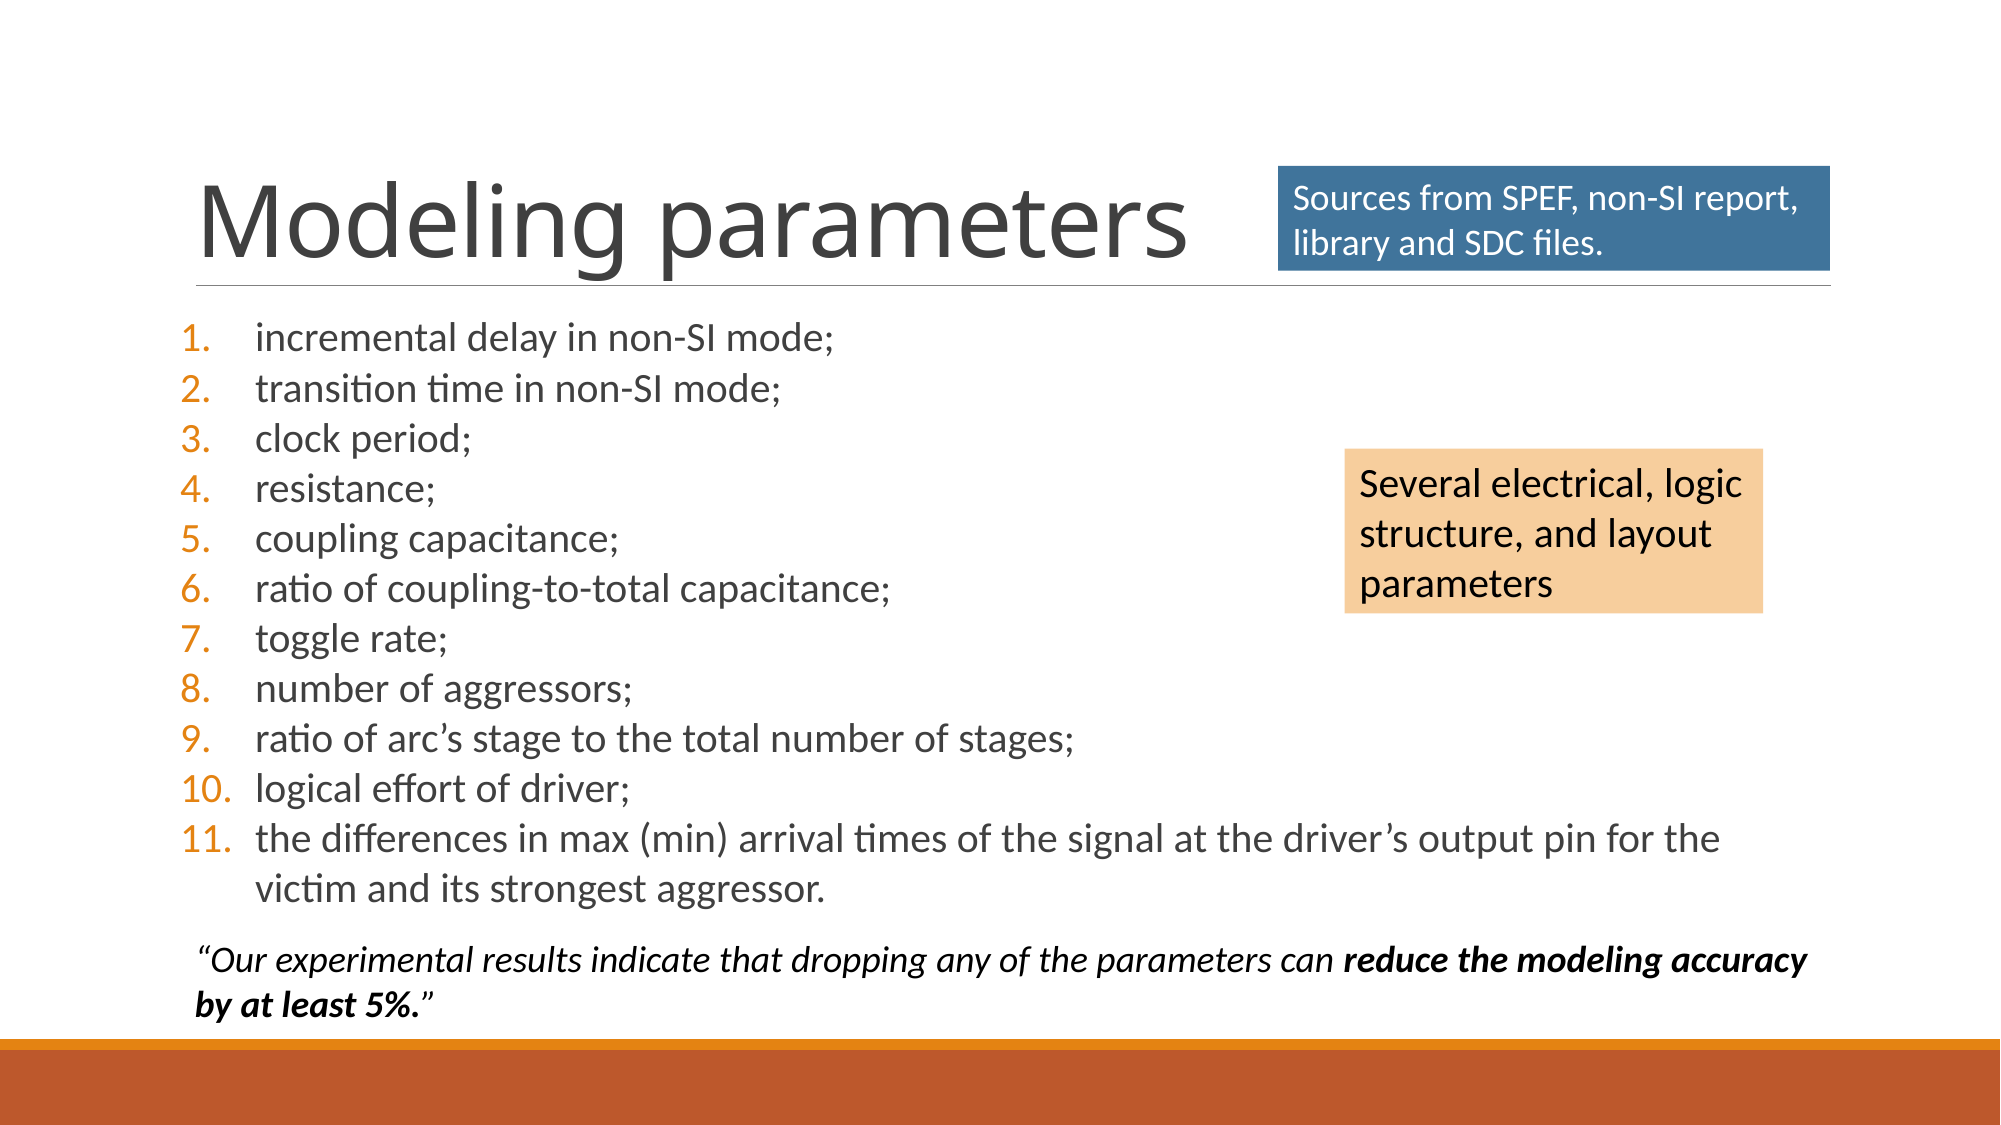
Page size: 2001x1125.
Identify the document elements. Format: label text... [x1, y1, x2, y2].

text_box Several electrical, logic structure, and layout parameters [1344, 448, 1764, 614]
text_box Sources from SPEF, non-SI report, library and SDC files. [1278, 165, 1830, 271]
text_box “Our experimental results indicate that dropping any of the parameters can reduce the modeling accuracy by at least 5%.” [179, 927, 1830, 1033]
title Modeling parameters [180, 47, 1830, 285]
list incremental delay in non-SI mode; transition time in non-SI mode; clock period; resistance; coupling capacitance; ratio of coupling-to-total capacitance; toggle rate; number of aggressors; ratio of arc’s stage to the total number of stages; logical effort of driver; the differences in max (min) arrival times of the signal at the driver’s output pin for the victim and its strongest aggressor. [180, 302, 1830, 927]
